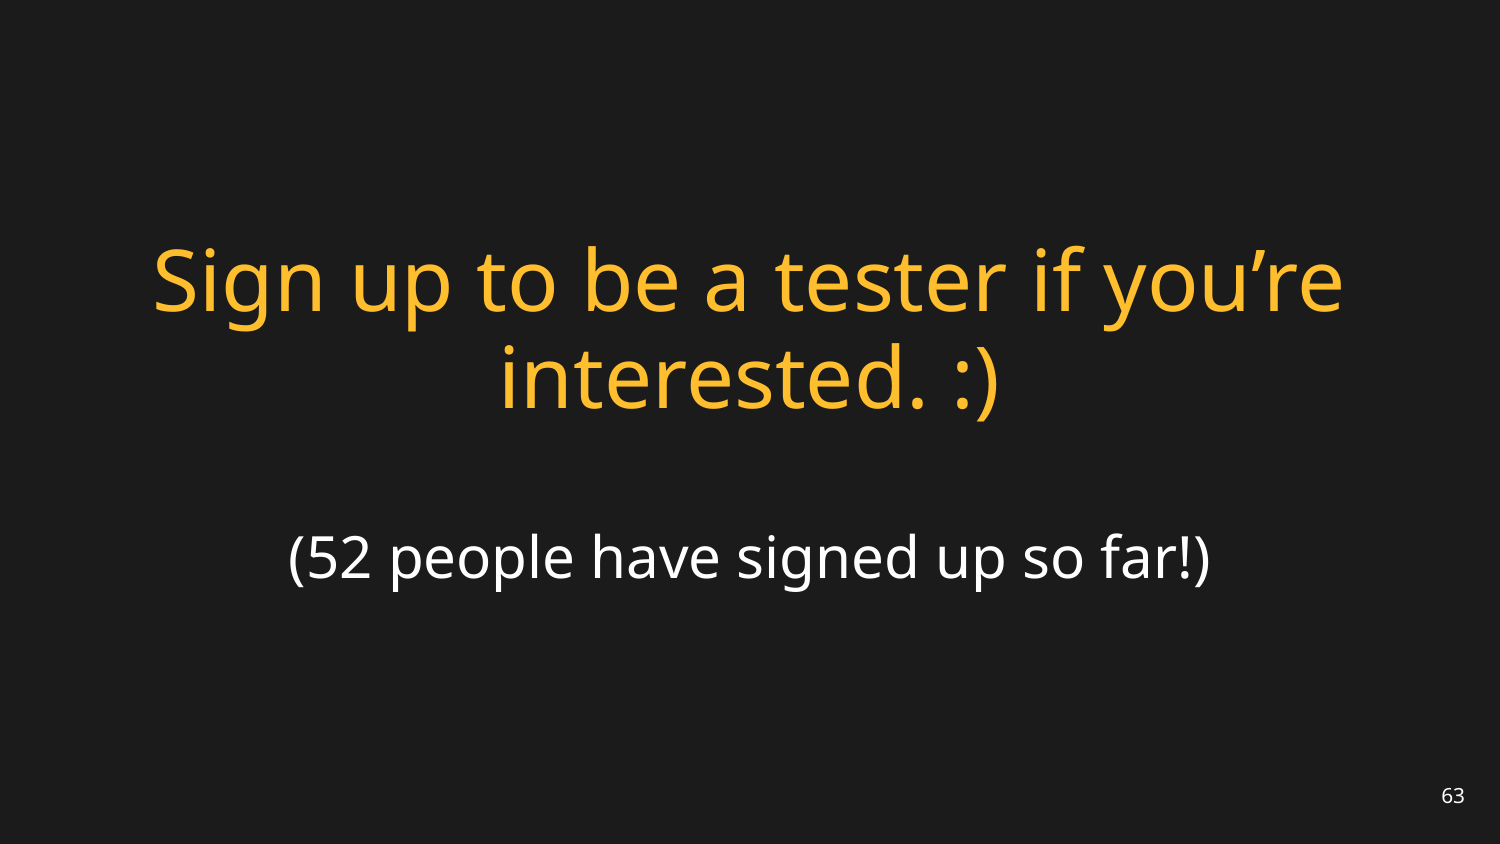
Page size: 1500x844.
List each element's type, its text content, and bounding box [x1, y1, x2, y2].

slide_number 63 [1389, 764, 1480, 830]
title Sign up to be a tester if you’re interested. :) (52 people have signed up so far!) [51, 72, 1449, 753]
